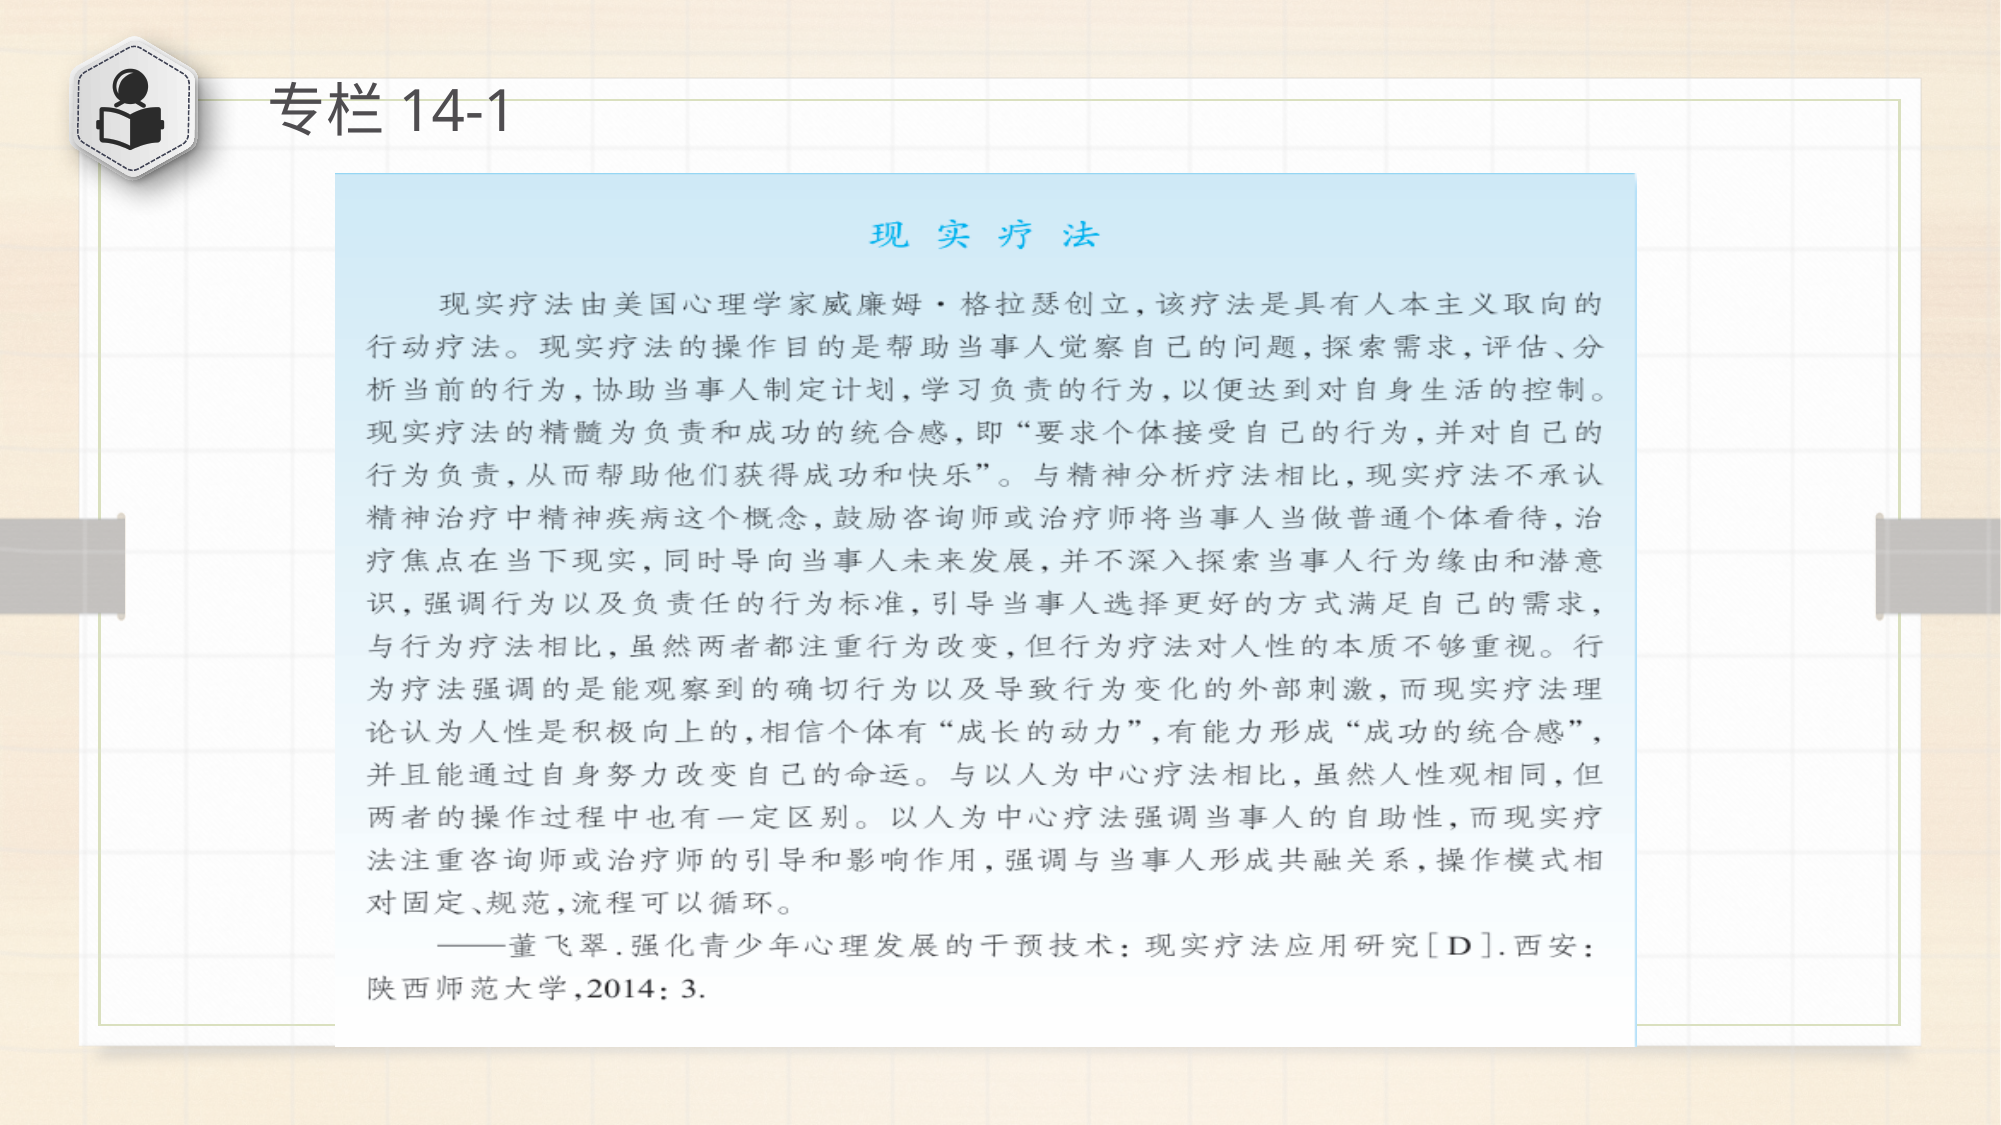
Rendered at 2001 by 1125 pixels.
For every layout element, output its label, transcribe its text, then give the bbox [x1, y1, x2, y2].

picture [0, 0, 2001, 1125]
text_box 专栏14-1 [253, 65, 1660, 150]
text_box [61, 43, 206, 173]
